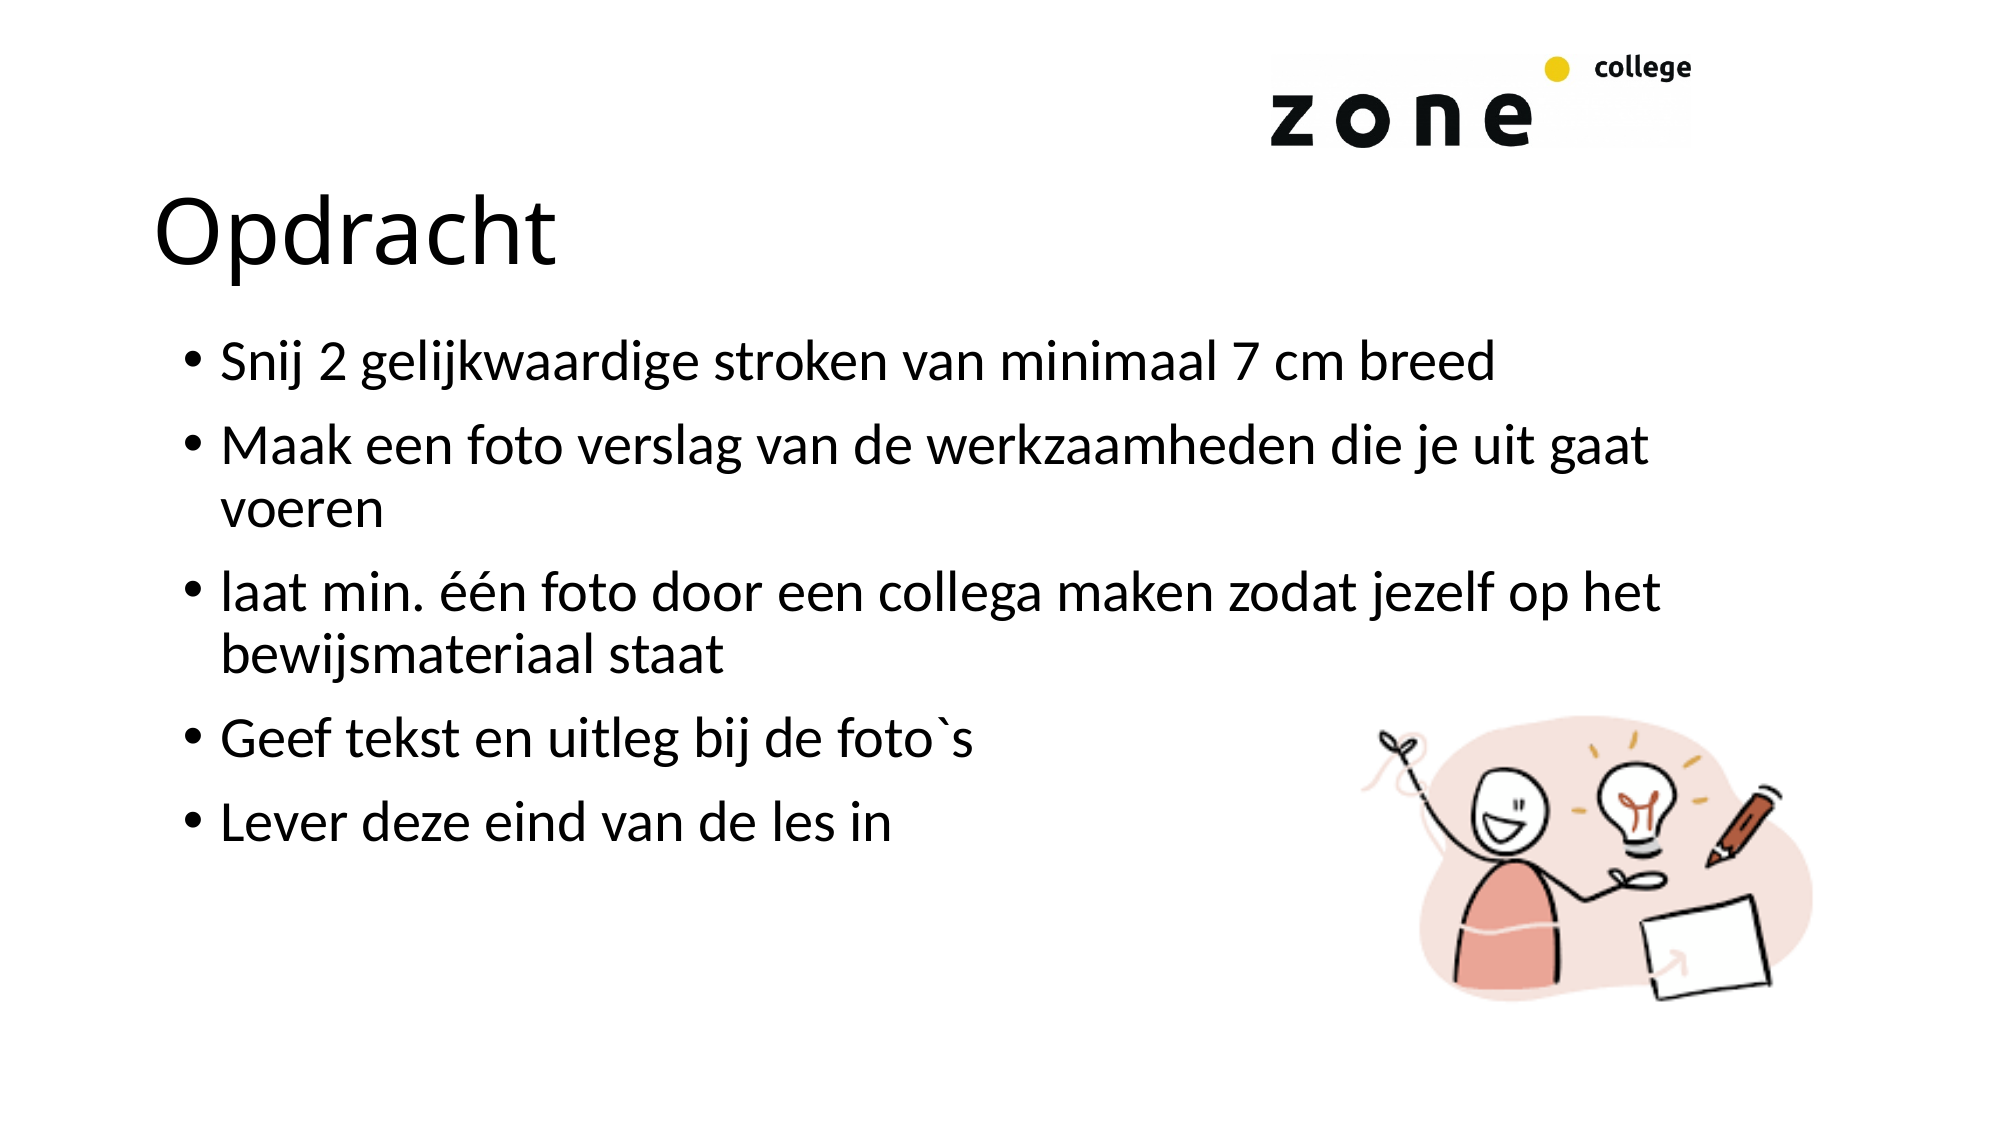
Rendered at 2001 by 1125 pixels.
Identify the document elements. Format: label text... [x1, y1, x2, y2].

picture [1315, 623, 1895, 1100]
title Opdracht [137, 126, 1863, 344]
list Snij 2 gelijkwaardige stroken van minimaal 7 cm breed Maak een foto verslag van de werkzaamheden die je uit gaat voeren laat min. één foto door een collega maken zodat jezelf op het bewijsmateriaal staat Geef tekst en uitleg bij de foto`s Lever deze eind van de les in [167, 322, 1832, 1037]
picture [1271, 54, 1691, 148]
